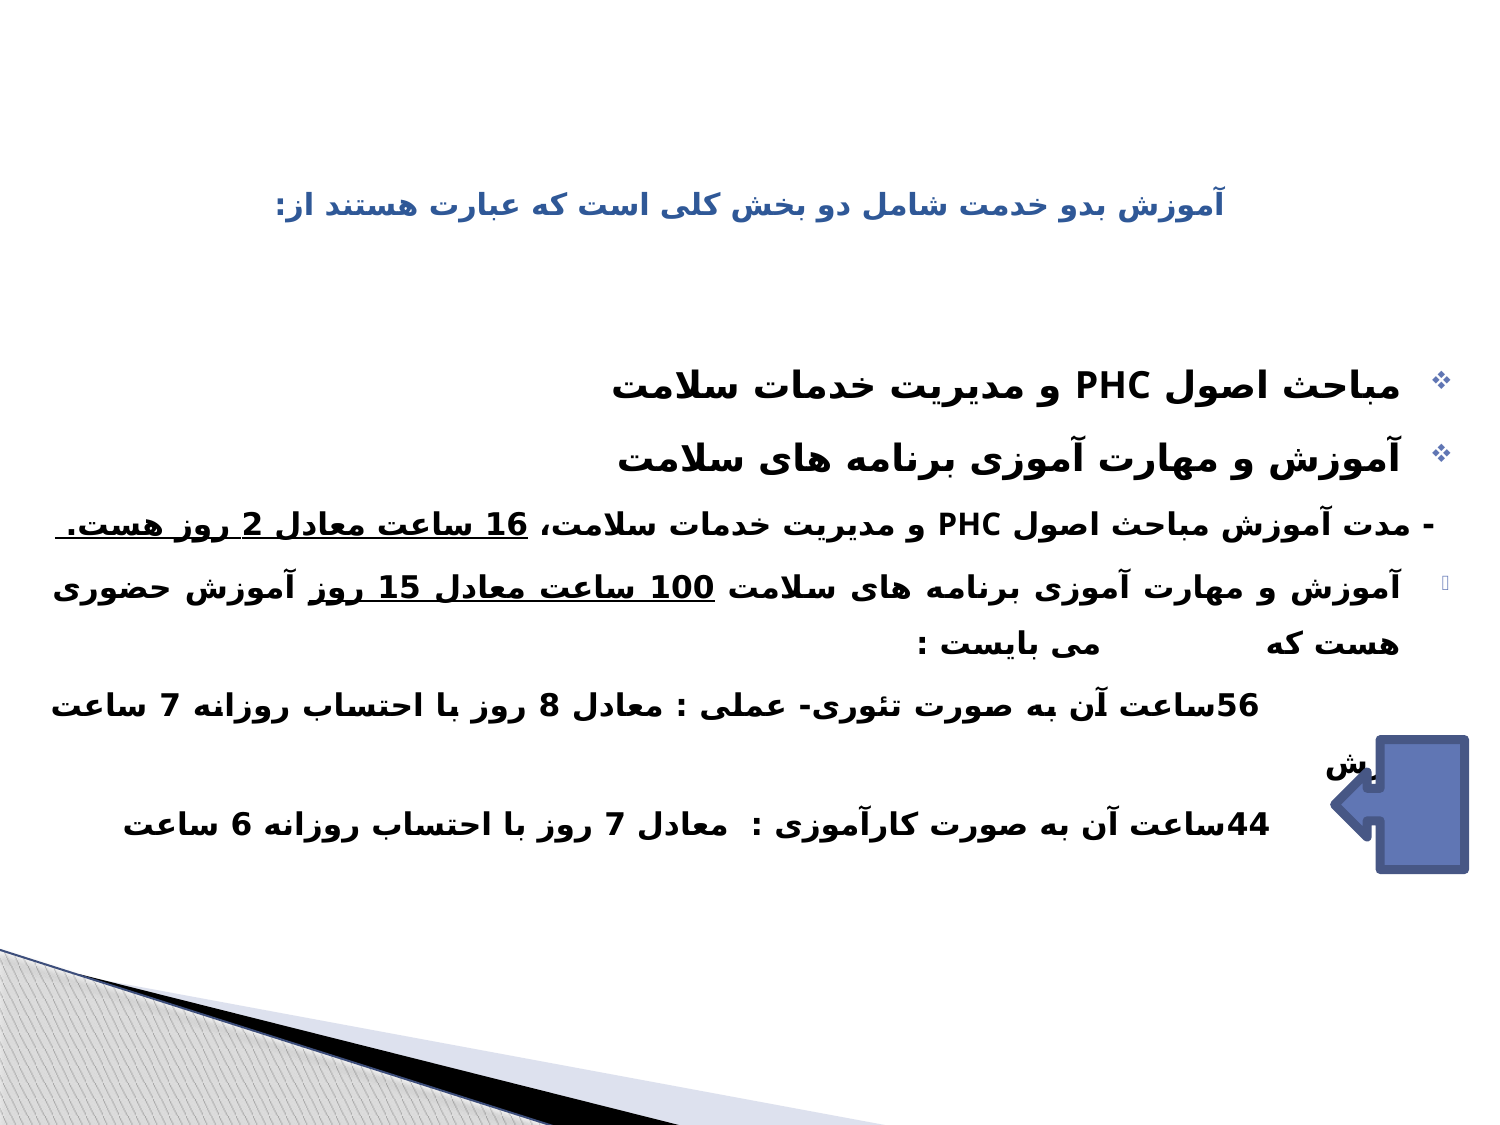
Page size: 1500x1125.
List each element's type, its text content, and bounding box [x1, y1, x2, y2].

title آموزش بدو خدمت شامل دو بخش کلی است که عبارت هستند از: [75, 125, 1425, 327]
list مباحث اصول PHC و مدیریت خدمات سلامت آموزش و مهارت آموزی برنامه های سلامت - مدت آموزش مباحث اصول PHC و مدیریت خدمات سلامت، 16 ساعت معادل 2 روز هست. آموزش و مهارت آموزی برنامه های سلامت 100 ساعت معادل 15 روز آموزش حضوری هست که می بایست : 56ساعت آن به صورت تئوری- عملی : معادل 8 روز با احتساب روزانه 7 ساعت آموزش 44ساعت آن به صورت کارآموزی : معادل 7 روز با احتساب روزانه 6 ساعت [35, 330, 1465, 922]
text_box [1330, 735, 1470, 875]
